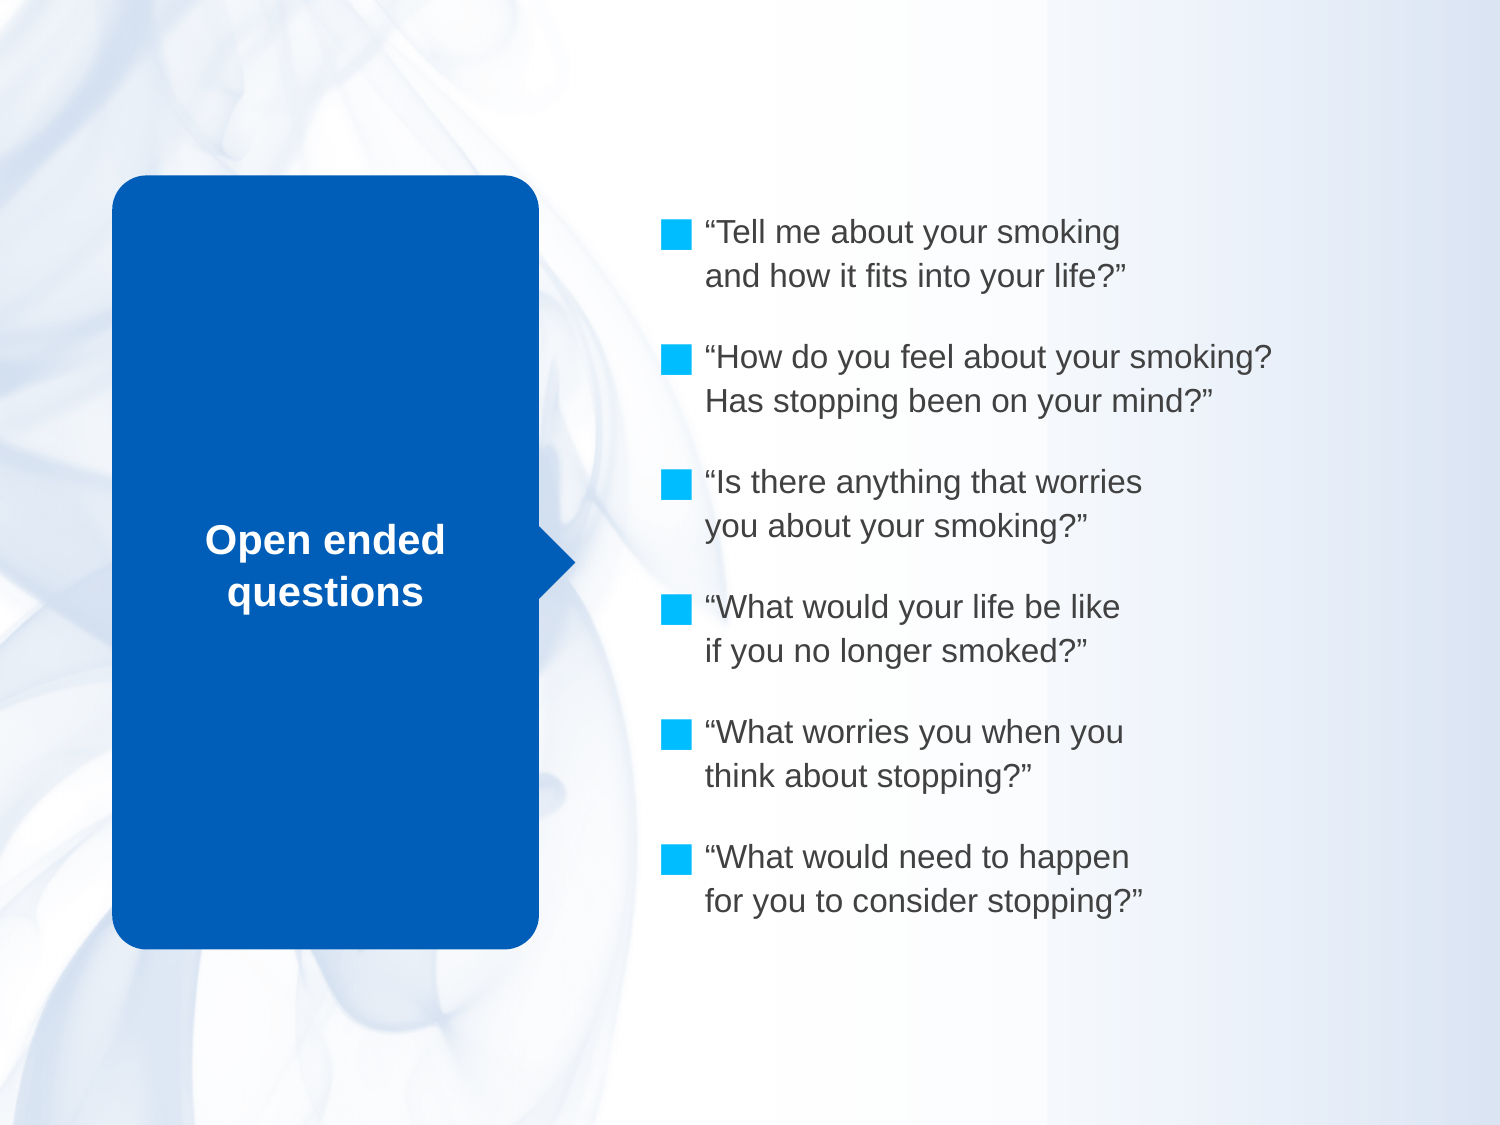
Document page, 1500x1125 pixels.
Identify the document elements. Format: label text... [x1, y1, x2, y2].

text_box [111, 175, 560, 950]
list “Tell me about your smoking and how it fits into your life?” “How do you feel about your smoking? Has stopping been on your mind?” “Is there anything that worries you about your smoking?” “What would your life be like if you no longer smoked?” “What worries you when you think about stopping?” “What would need to happen for you to consider stopping?” [1051, 175, 1403, 950]
picture [0, 0, 1047, 1125]
text_box [1048, 0, 1500, 1125]
